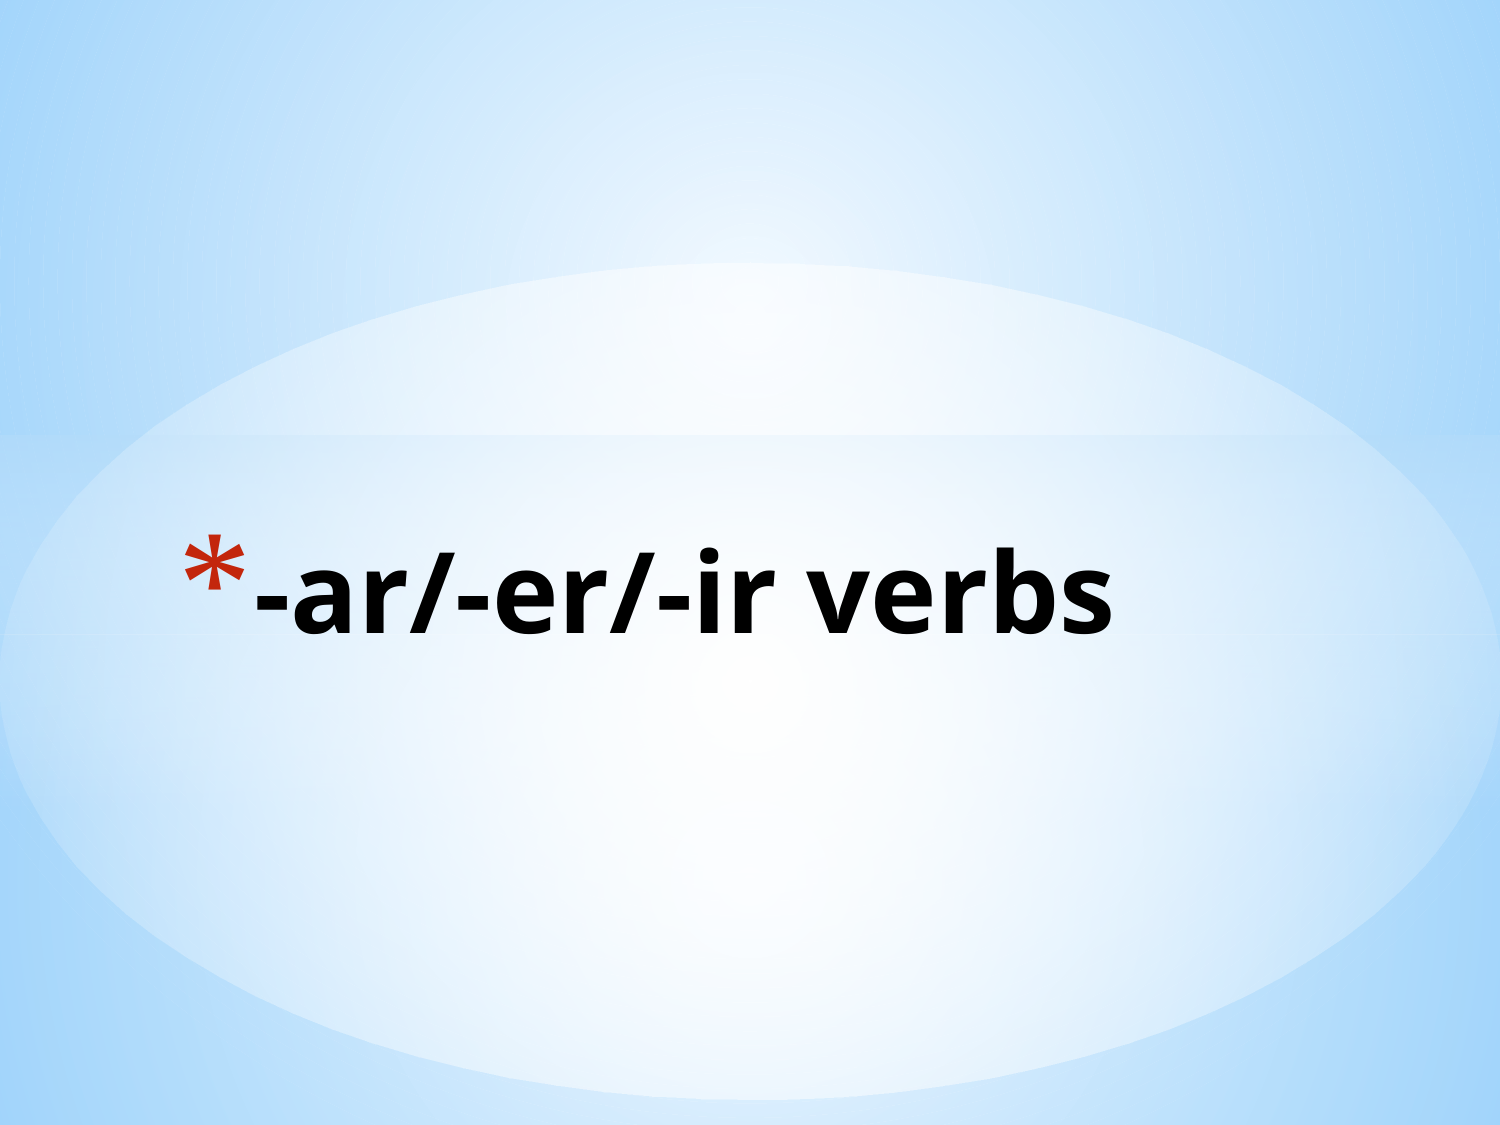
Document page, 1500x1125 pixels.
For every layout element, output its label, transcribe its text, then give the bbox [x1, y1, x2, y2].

title -ar/-er/-ir verbs [134, 513, 1312, 808]
